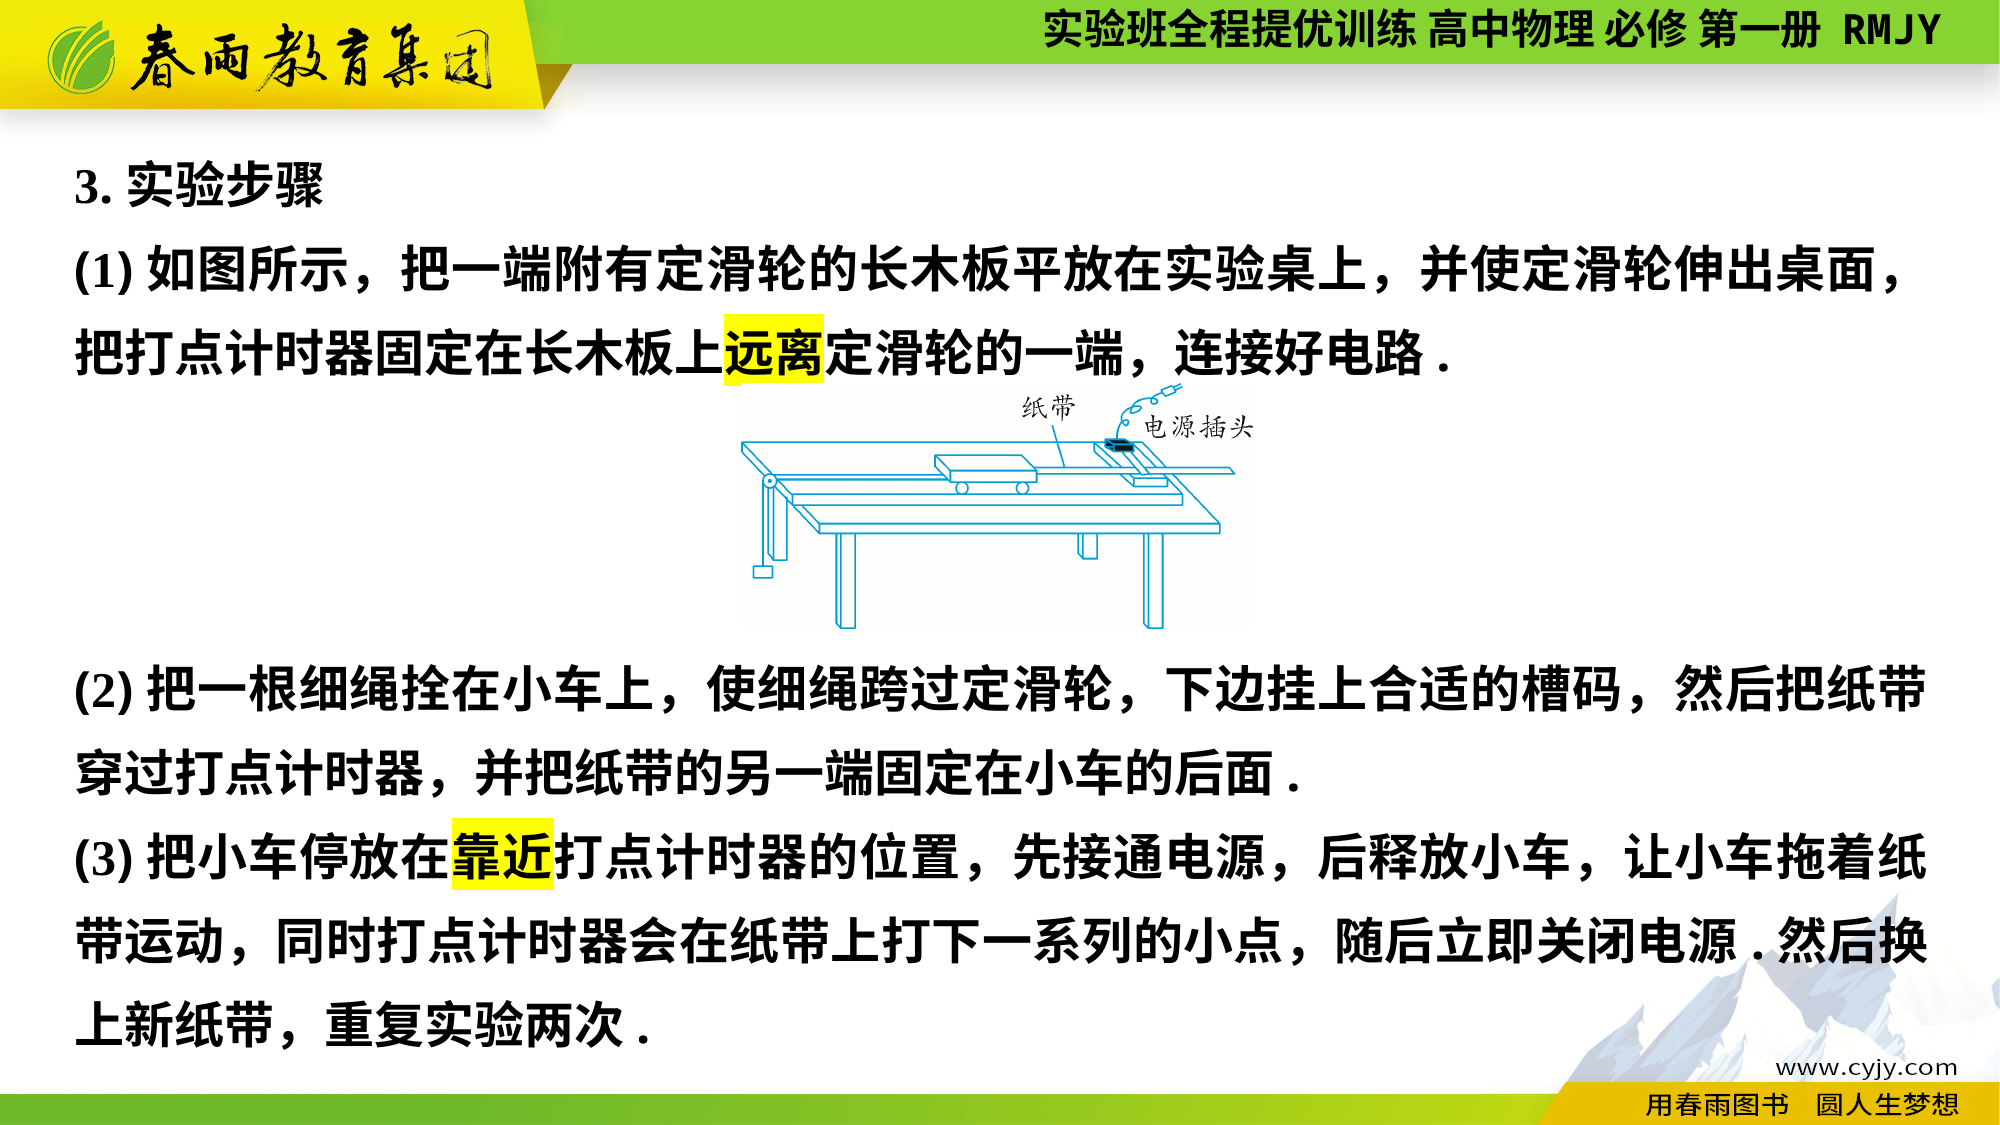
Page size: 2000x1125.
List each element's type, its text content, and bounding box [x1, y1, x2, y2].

list 3.实验步骤 (1)如图所示，把一端附有定滑轮的长木板平放在实验桌上，并使定滑轮伸出桌面，把打点计时器固定在长木板上远离定滑轮的一端，连接好电路. (2)把一根细绳拴在小车上，使细绳跨过定滑轮，下边挂上合适的槽码，然后把纸带穿过打点计时器，并把纸带的另一端固定在小车的后面. (3)把小车停放在靠近打点计时器的位置，先接通电源，后释放小车，让小车拖着纸带运动，同时打点计时器会在纸带上打下一系列的小点，随后立即关闭电源.然后换上新纸带，重复实验两次. [59, 122, 1944, 1108]
picture [0, 0, 2000, 1125]
